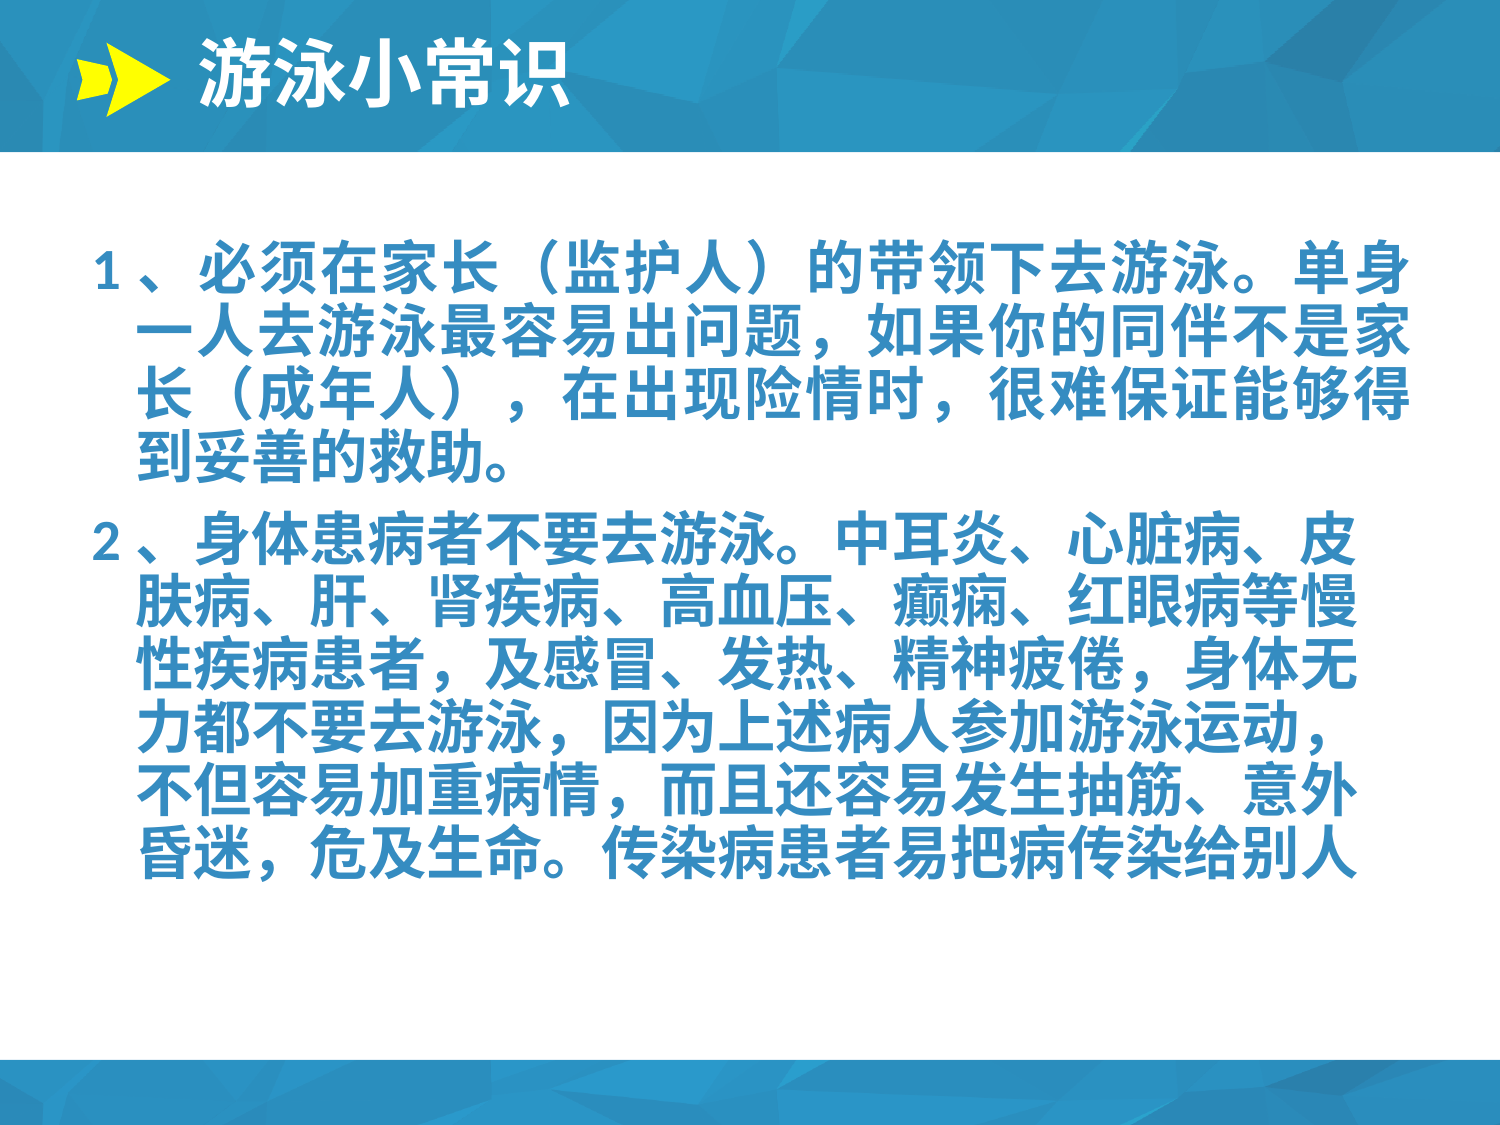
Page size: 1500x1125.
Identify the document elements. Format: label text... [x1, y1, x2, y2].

text_box 1、必须在家长（监护人）的带领下去游泳。单身一人去游泳最容易出问题，如果你的同伴不是家长（成年人），在出现险情时，很难保证能够得到妥善的救助。 2、身体患病者不要去游泳。中耳炎、心脏病、皮肤病、肝、肾疾病、高血压、癫痫、红眼病等慢性疾病患者，及感冒、发热、精神疲倦，身体无力都不要去游泳，因为上述病人参加游泳运动，不但容易加重病情，而且还容易发生抽筋、意外昏迷，危及生命。传染病患者易把病传染给别人 [76, 231, 1427, 975]
text_box 游泳小常识 [182, 18, 588, 124]
